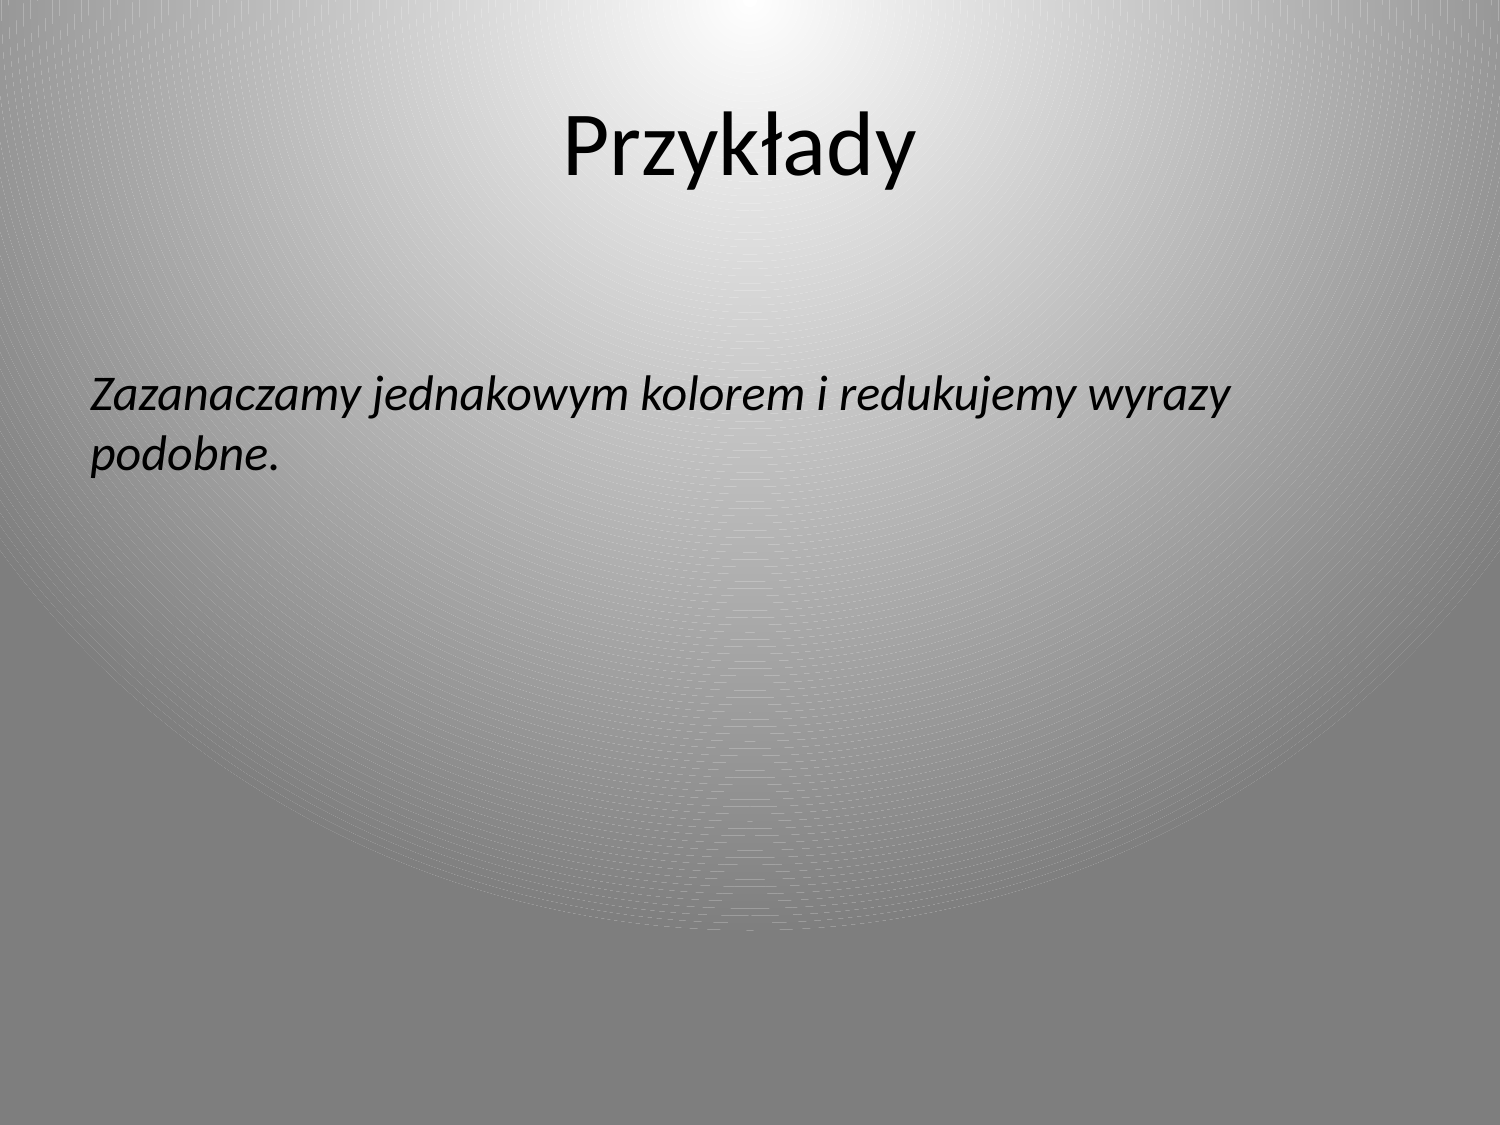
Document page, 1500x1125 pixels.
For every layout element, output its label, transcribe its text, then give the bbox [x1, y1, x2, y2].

title Przykłady [75, 45, 1425, 233]
